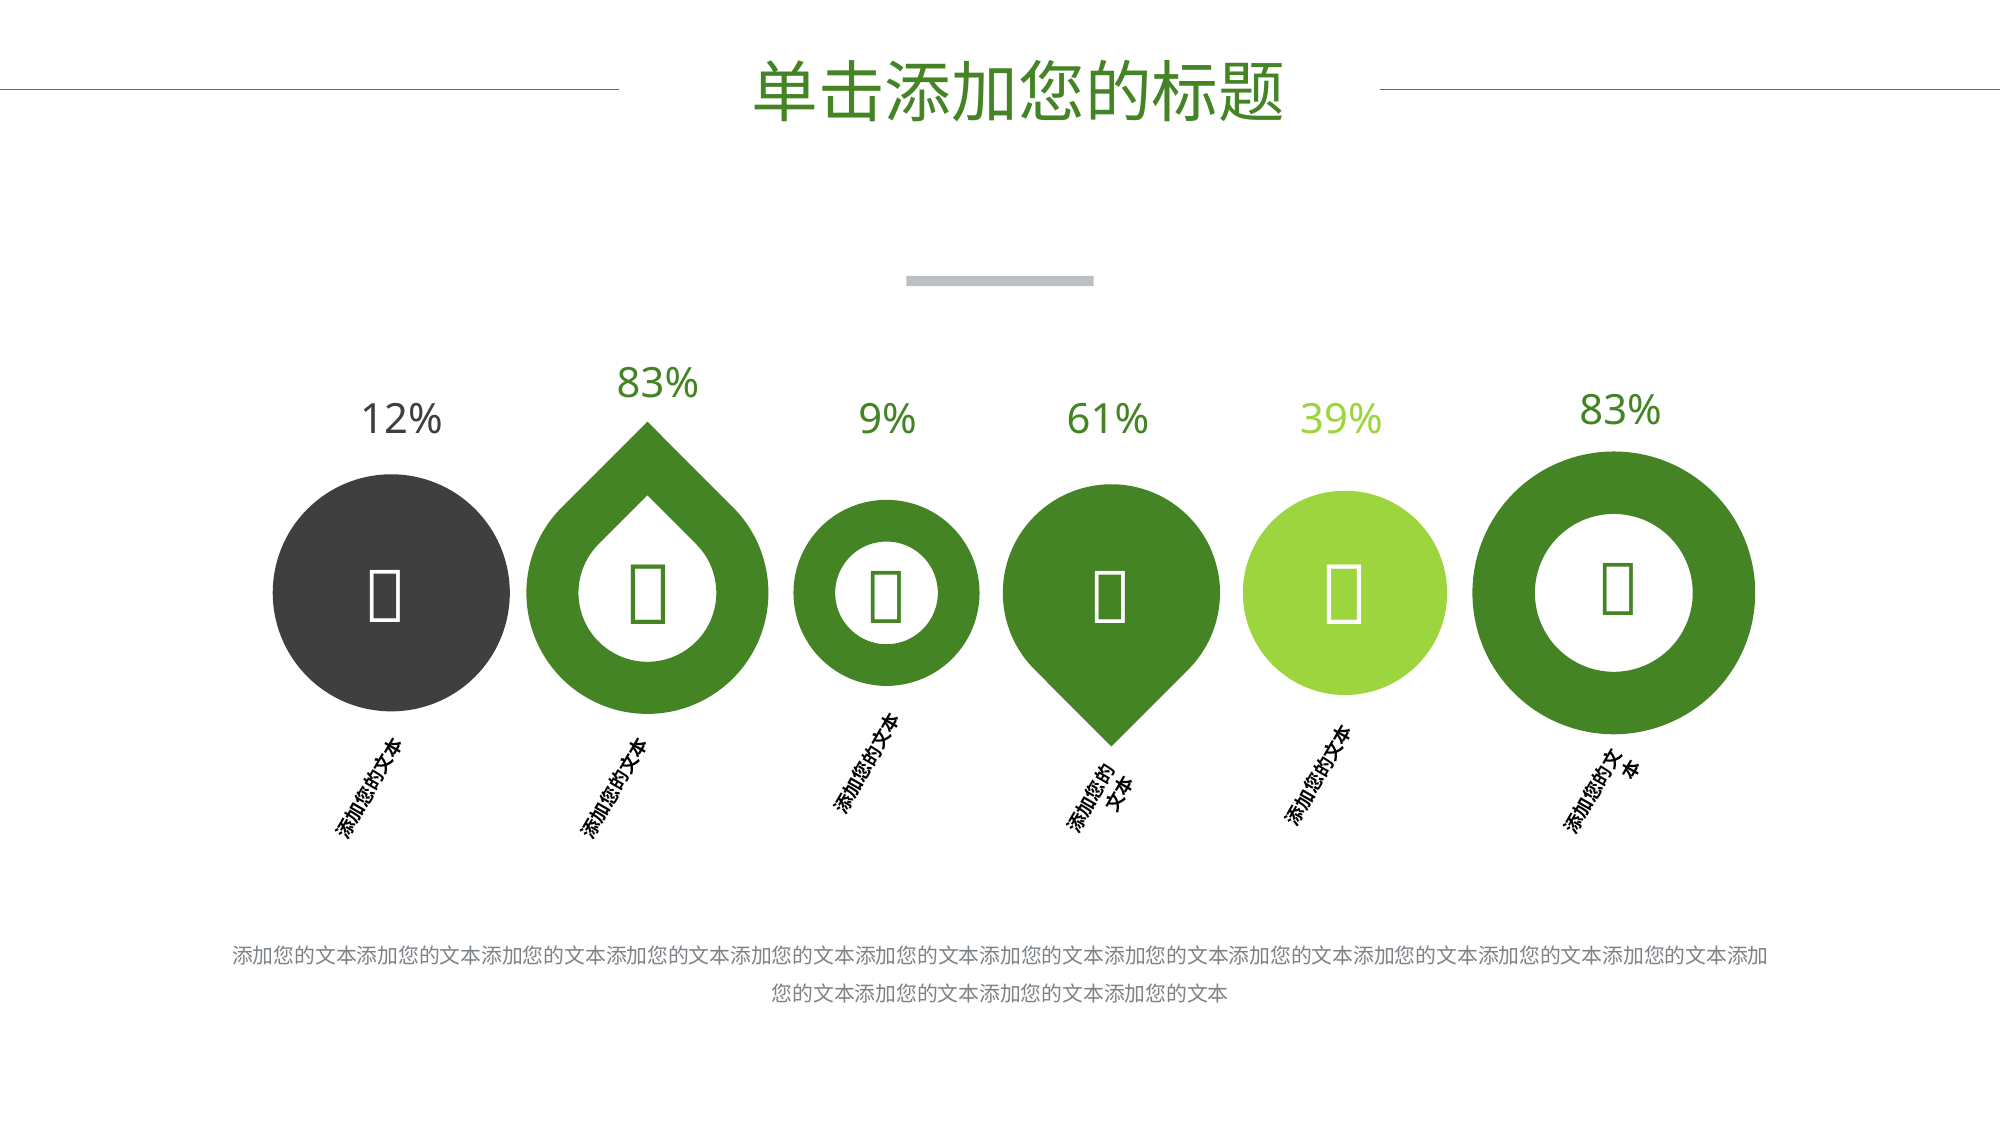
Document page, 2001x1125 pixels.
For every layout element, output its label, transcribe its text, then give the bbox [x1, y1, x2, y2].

text_box  [608, 533, 688, 649]
text_box 39% [1253, 384, 1430, 450]
text_box 83% [1532, 375, 1709, 440]
text_box [272, 474, 510, 712]
text_box [1002, 484, 1221, 747]
text_box  [1073, 542, 1148, 646]
text_box 添加您的文本 [810, 692, 919, 842]
text_box 添加您的文本 [558, 717, 666, 867]
text_box  [1581, 534, 1655, 637]
text_box 添加您的文本添加您的文本添加您的文本添加您的文本添加您的文本添加您的文本添加您的文本添加您的文本添加您的文本添加您的文本添加您的文本添加您的文本添加您的文本添加您的文本添加您的文本添加您的文本 [215, 923, 1785, 1013]
text_box  [348, 541, 423, 644]
text_box [814, 520, 959, 666]
text_box 添加您的文本 [1045, 743, 1152, 869]
text_box [1242, 490, 1448, 696]
text_box 添加您的文本 [1537, 728, 1659, 880]
text_box  [1304, 534, 1385, 650]
text_box 61% [1019, 384, 1197, 450]
text_box 12% [305, 384, 499, 450]
text_box [1503, 482, 1724, 704]
text_box [552, 458, 743, 688]
text_box 83% [561, 348, 755, 414]
text_box  [849, 543, 924, 646]
text_box 9% [799, 384, 976, 450]
text_box 添加您的文本 [313, 717, 421, 867]
text_box 添加您的文本 [1262, 703, 1371, 854]
text_box 单击添加您的标题 [669, 42, 1368, 138]
